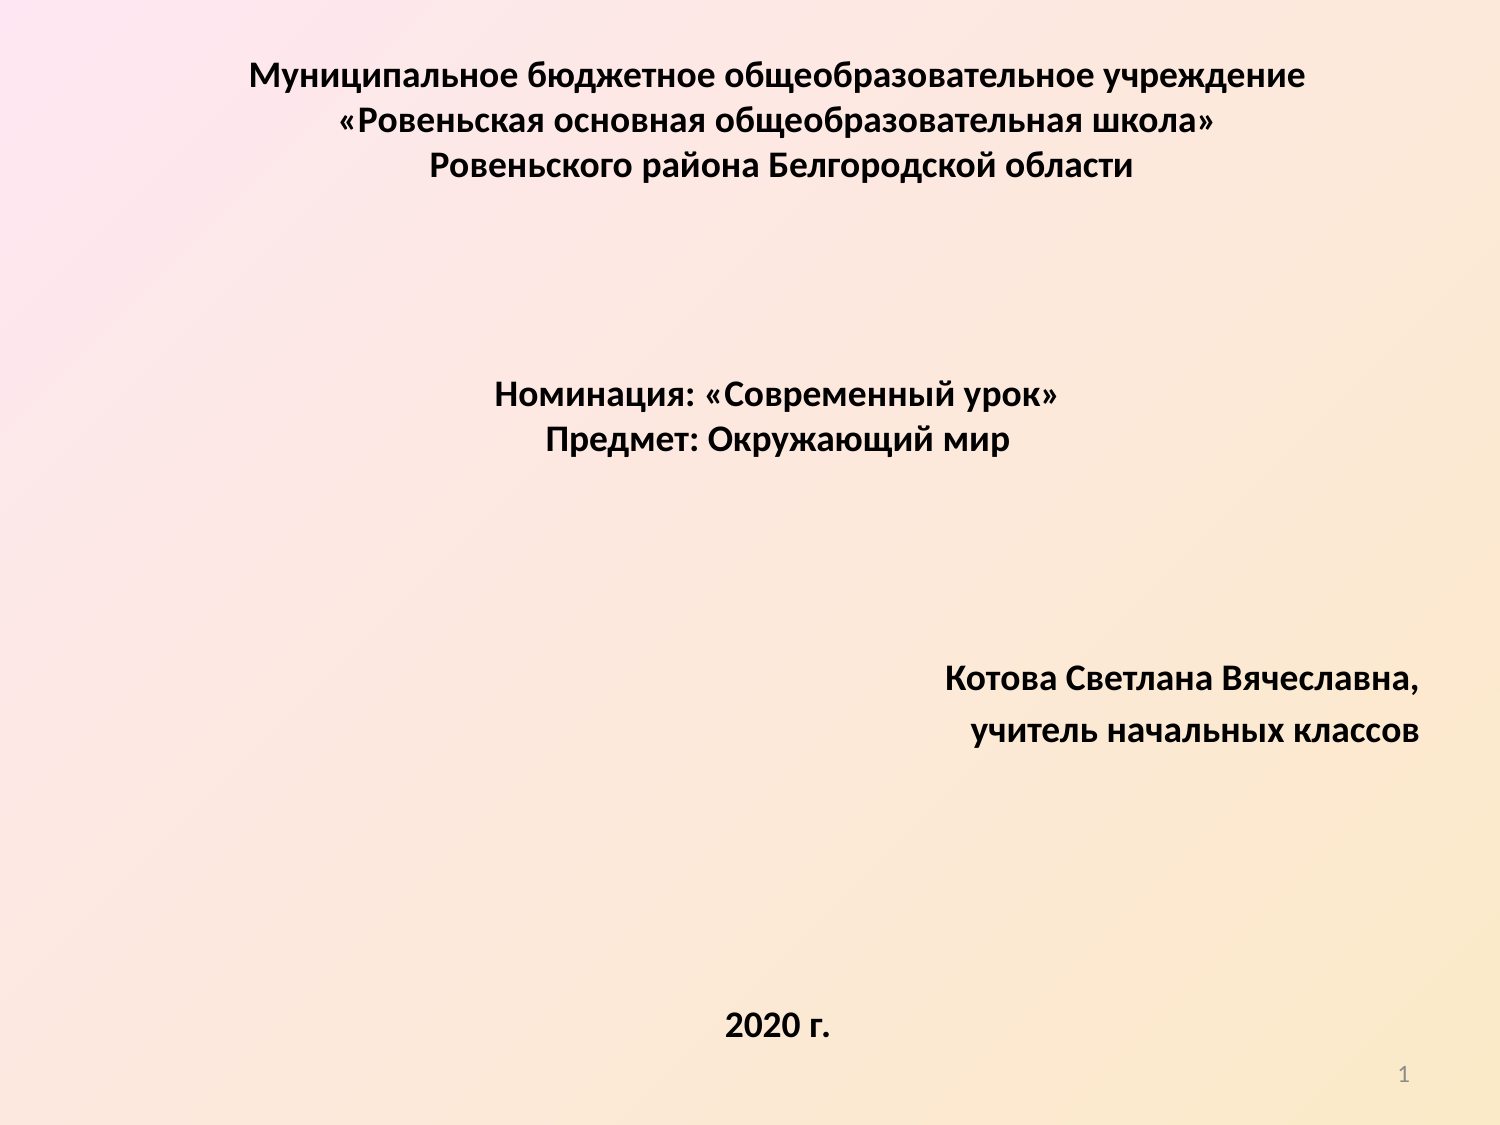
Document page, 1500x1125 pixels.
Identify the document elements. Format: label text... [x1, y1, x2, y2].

subtitle Котова Светлана Вячеславна, учитель начальных классов [777, 645, 1436, 776]
text_box 2020 г. [379, 992, 1176, 1053]
text_box Номинация: «Современный урок» Предмет: Окружающий мир [265, 361, 1291, 467]
text_box Муниципальное бюджетное общеобразовательное учреждение «Ровеньская основная общеобразовательная школа» Ровеньского района Белгородской области [142, 42, 1414, 193]
slide_number 1 [1074, 1042, 1425, 1103]
